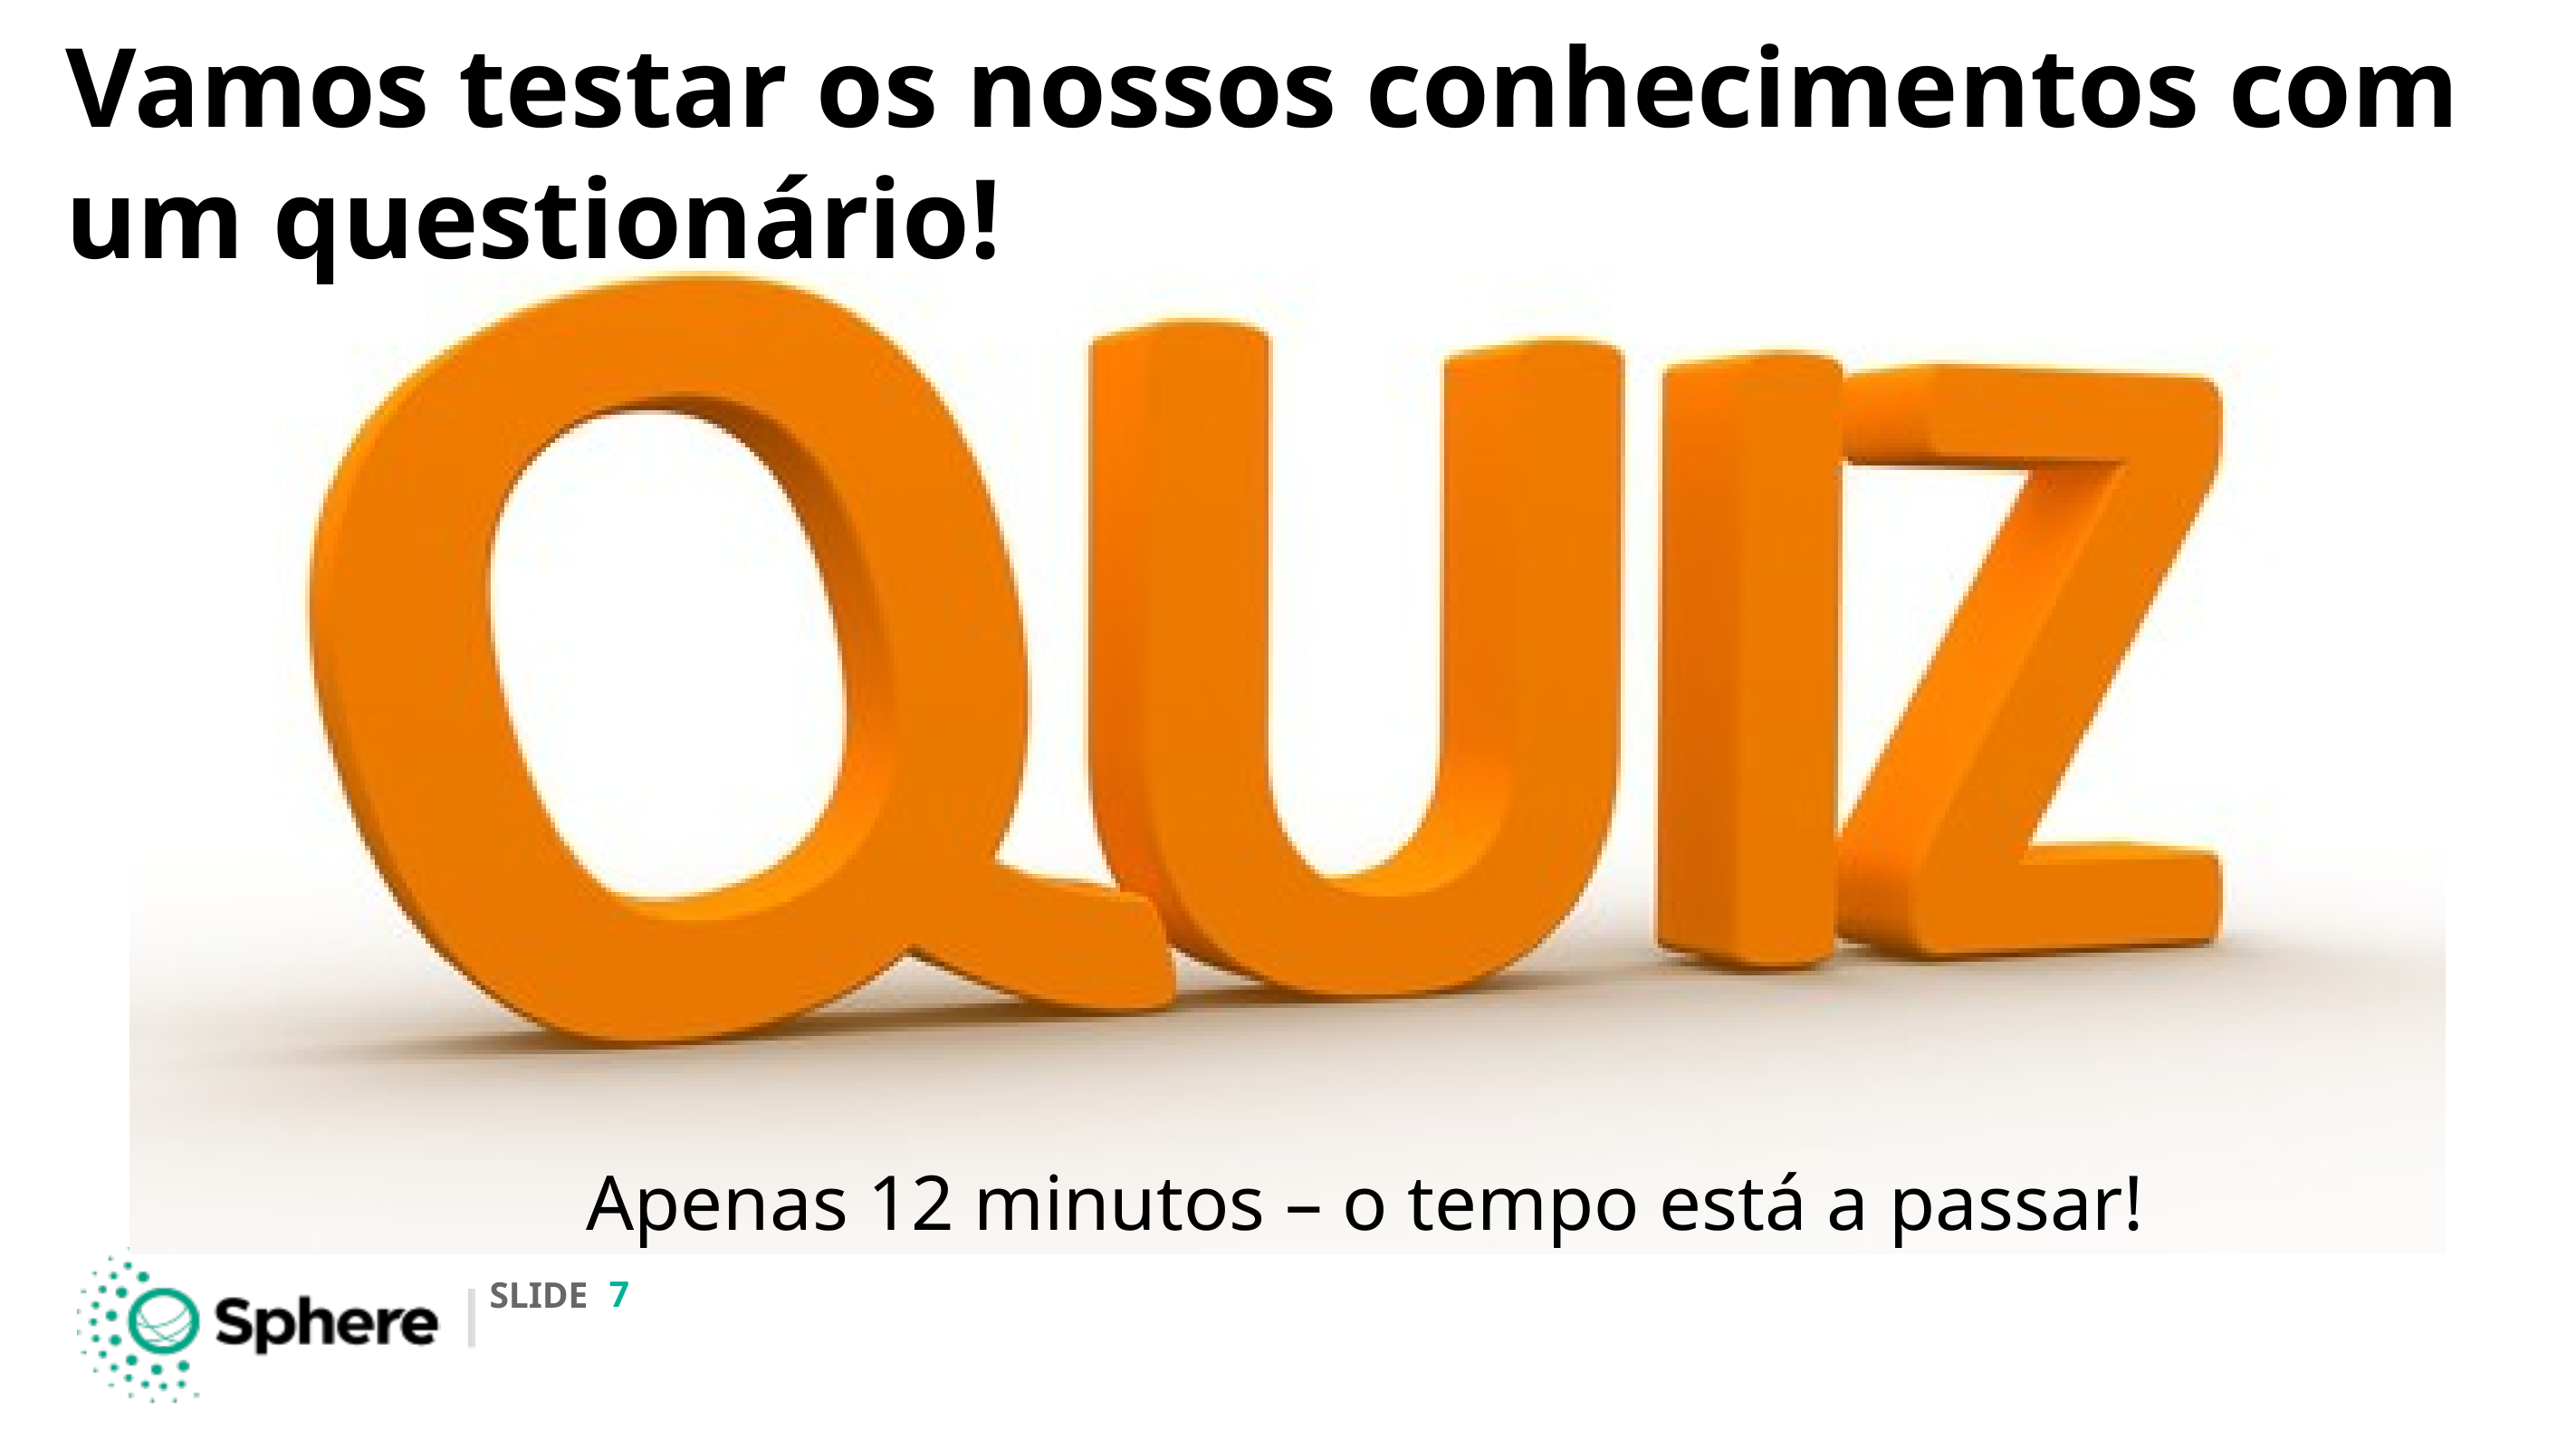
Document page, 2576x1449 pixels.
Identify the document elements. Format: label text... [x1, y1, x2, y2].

picture [468, 1289, 479, 1349]
title Vamos testar os nossos conhecimentos com um questionário! [58, 10, 2576, 536]
slide_number ‹#› [601, 1264, 661, 1323]
picture [77, 197, 2446, 1406]
